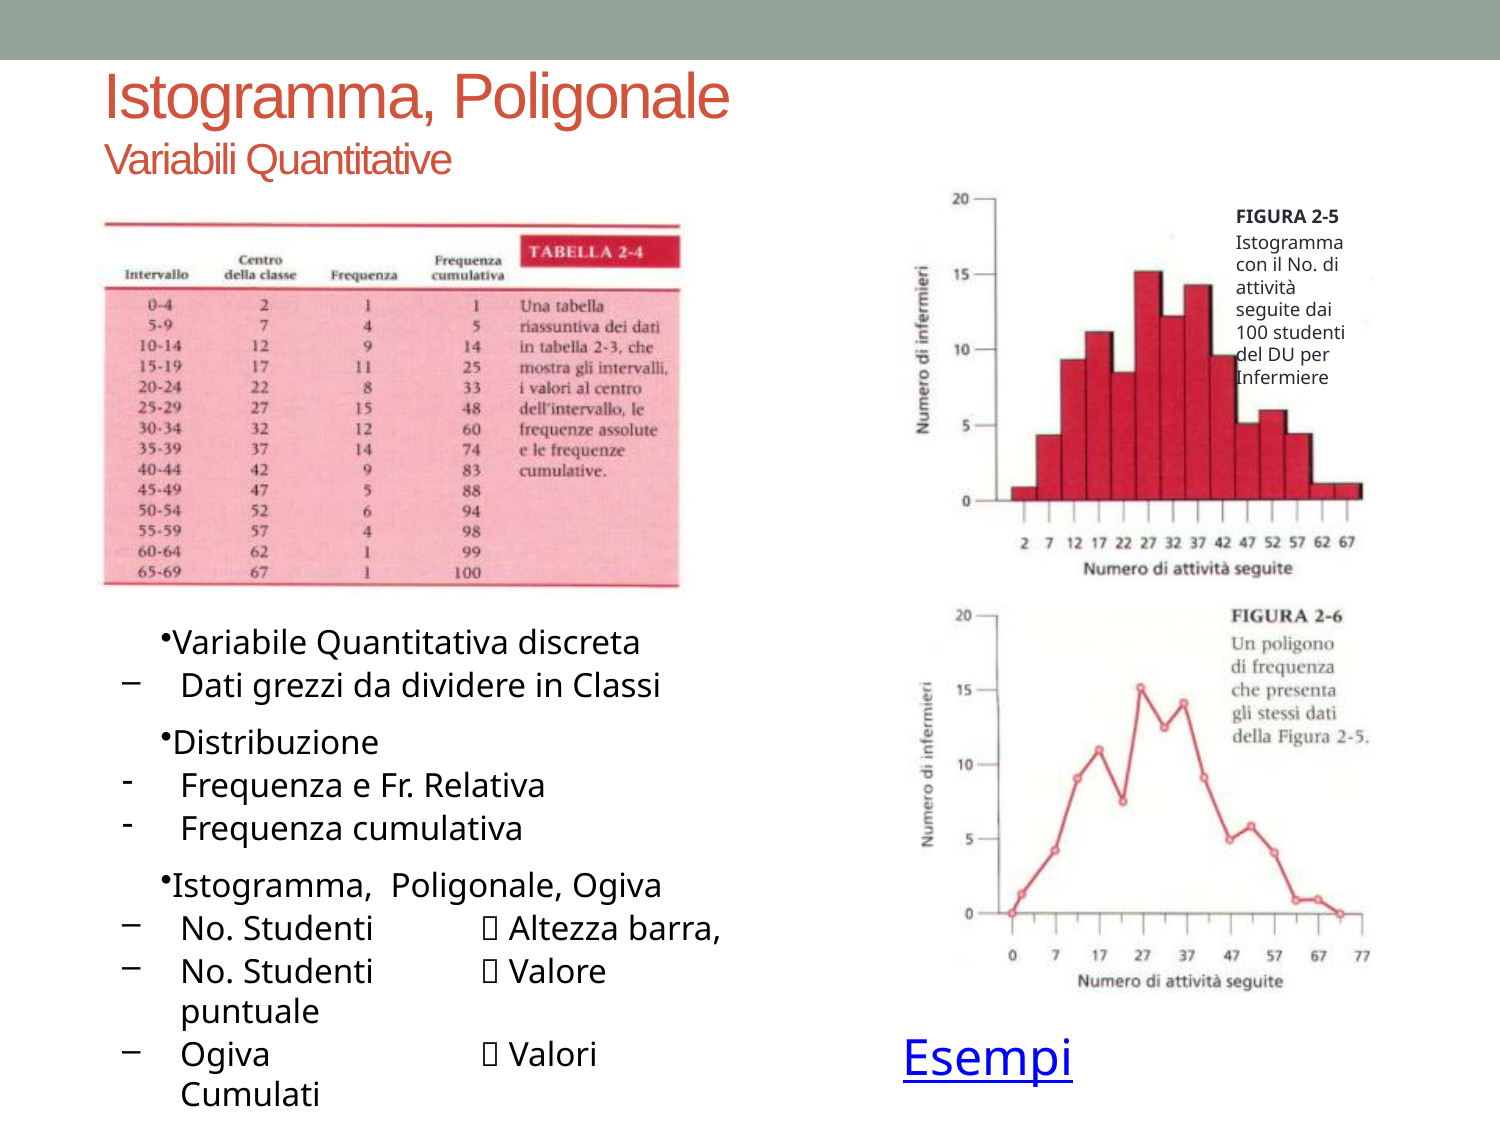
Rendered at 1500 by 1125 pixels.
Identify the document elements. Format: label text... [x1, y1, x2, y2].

text_box Variabile Quantitativa discreta Dati grezzi da dividere in Classi Distribuzione Frequenza e Fr. Relativa Frequenza cumulativa Istogramma, Poligonale, Ogiva No. Studenti  Altezza barra, No. Studenti  Valore puntuale Ogiva  Valori Cumulati [63, 613, 743, 1121]
title Istogramma, Poligonale Variabili Quantitative [89, 46, 1469, 192]
text_box Esempi [888, 1018, 1448, 1102]
picture [96, 215, 689, 596]
picture [909, 602, 1382, 996]
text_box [901, 186, 1378, 583]
